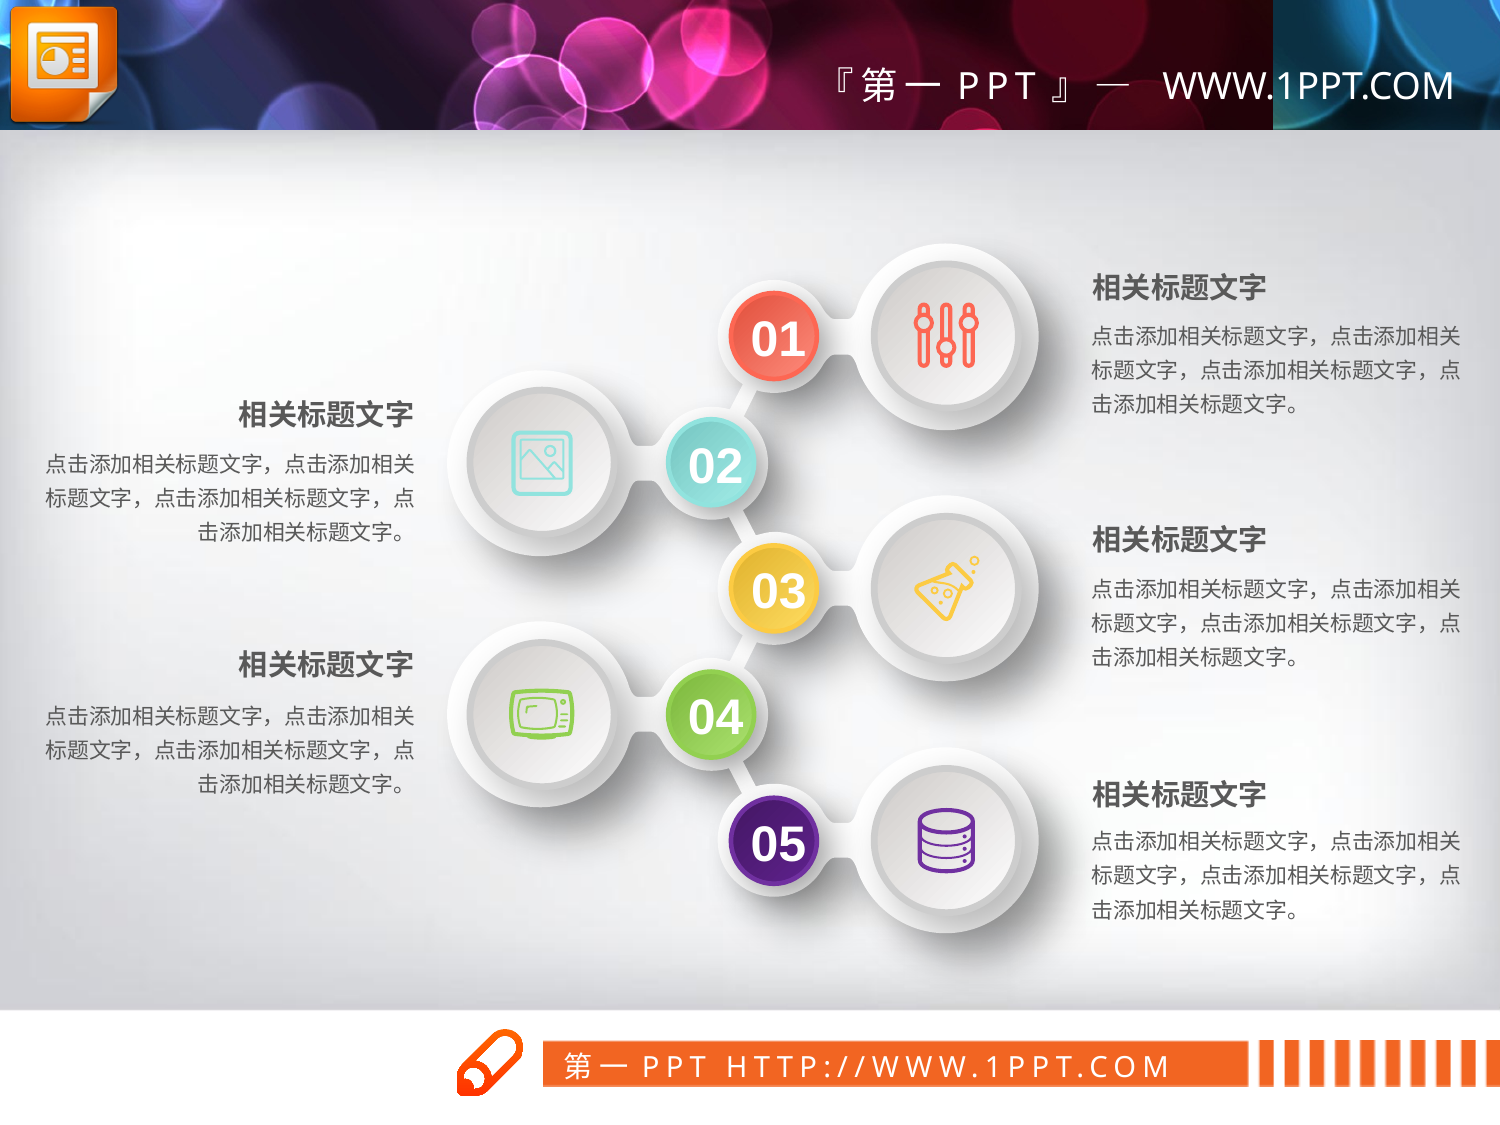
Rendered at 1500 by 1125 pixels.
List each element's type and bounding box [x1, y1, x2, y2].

text_box [22, 628, 431, 807]
text_box [1076, 757, 1483, 932]
text_box [1076, 251, 1483, 426]
picture [543, 1040, 1500, 1087]
text_box [1076, 502, 1483, 680]
text_box [22, 378, 431, 555]
picture [0, 0, 1500, 1012]
text_box [446, 243, 1039, 934]
